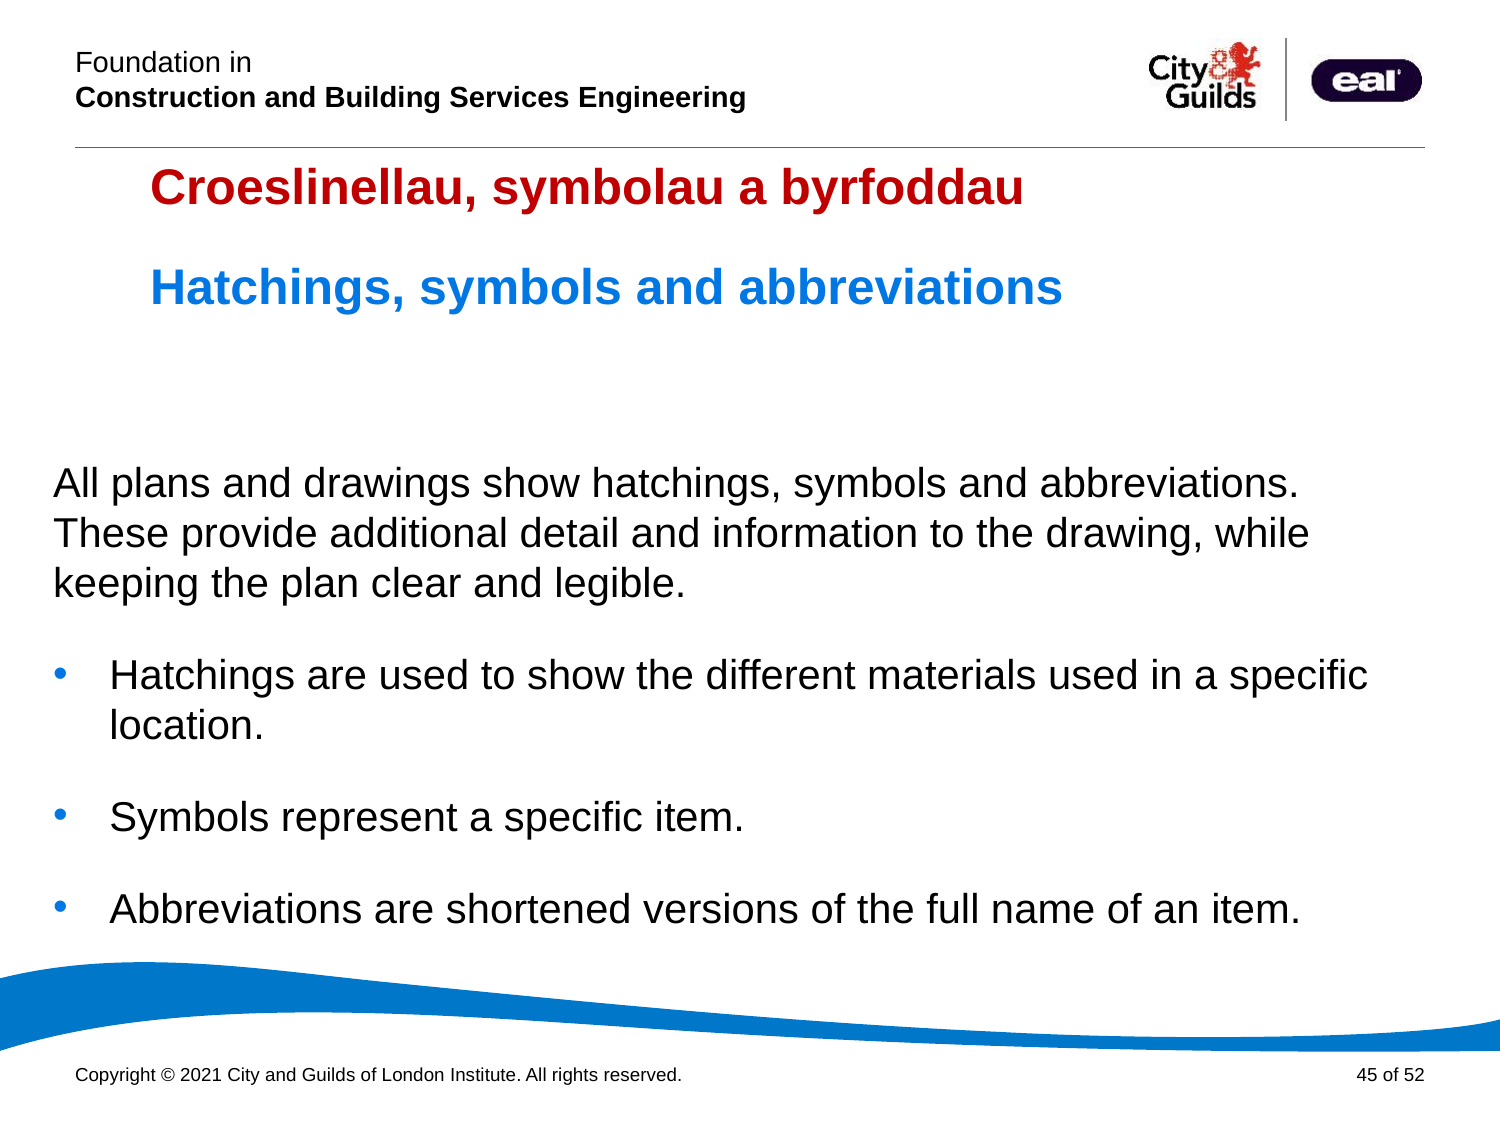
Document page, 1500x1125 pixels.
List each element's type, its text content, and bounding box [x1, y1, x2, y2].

picture [1149, 38, 1422, 121]
title Hatchings, symbols and abbreviations [149, 254, 1500, 318]
list All plans and drawings show hatchings, symbols and abbreviations. These provide additional detail and information to the drawing, while keeping the plan clear and legible. Hatchings are used to show the different materials used in a specific location. Symbols represent a specific item. Abbreviations are shortened versions of the full name of an item. [52, 455, 1404, 1125]
text_box Croeslinellau, symbolau a byrfoddau [149, 154, 1500, 218]
